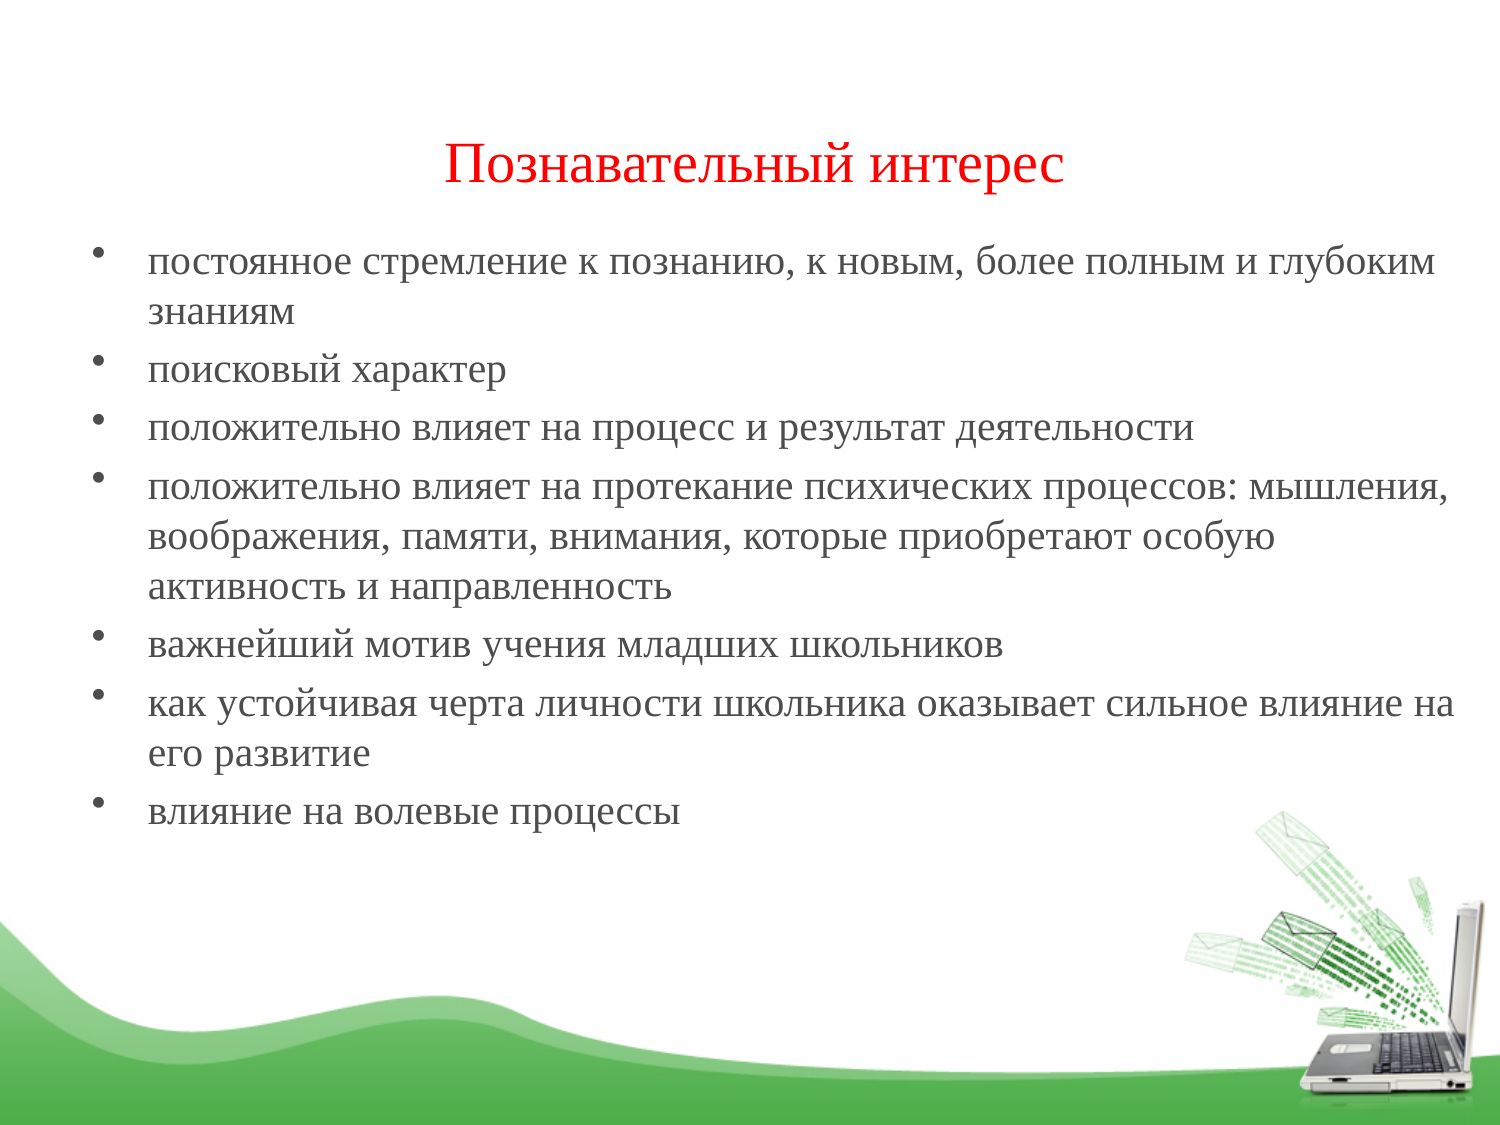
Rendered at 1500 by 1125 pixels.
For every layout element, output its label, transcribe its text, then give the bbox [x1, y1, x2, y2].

list постоянное стремление к познанию, к новым, более полным и глубоким знаниям поисковый характер положительно влияет на процесс и результат деятельности положительно влияет на протекание психических процессов: мышления, воображения, памяти, внимания, которые приобретают особую активность и направленность важнейший мотив учения младших школьников как устойчивая черта личности школьника оказывает сильное влияние на его развитие влияние на волевые процессы [76, 224, 1483, 925]
title Познавательный интерес [162, 99, 1363, 218]
picture [0, 0, 1500, 1125]
